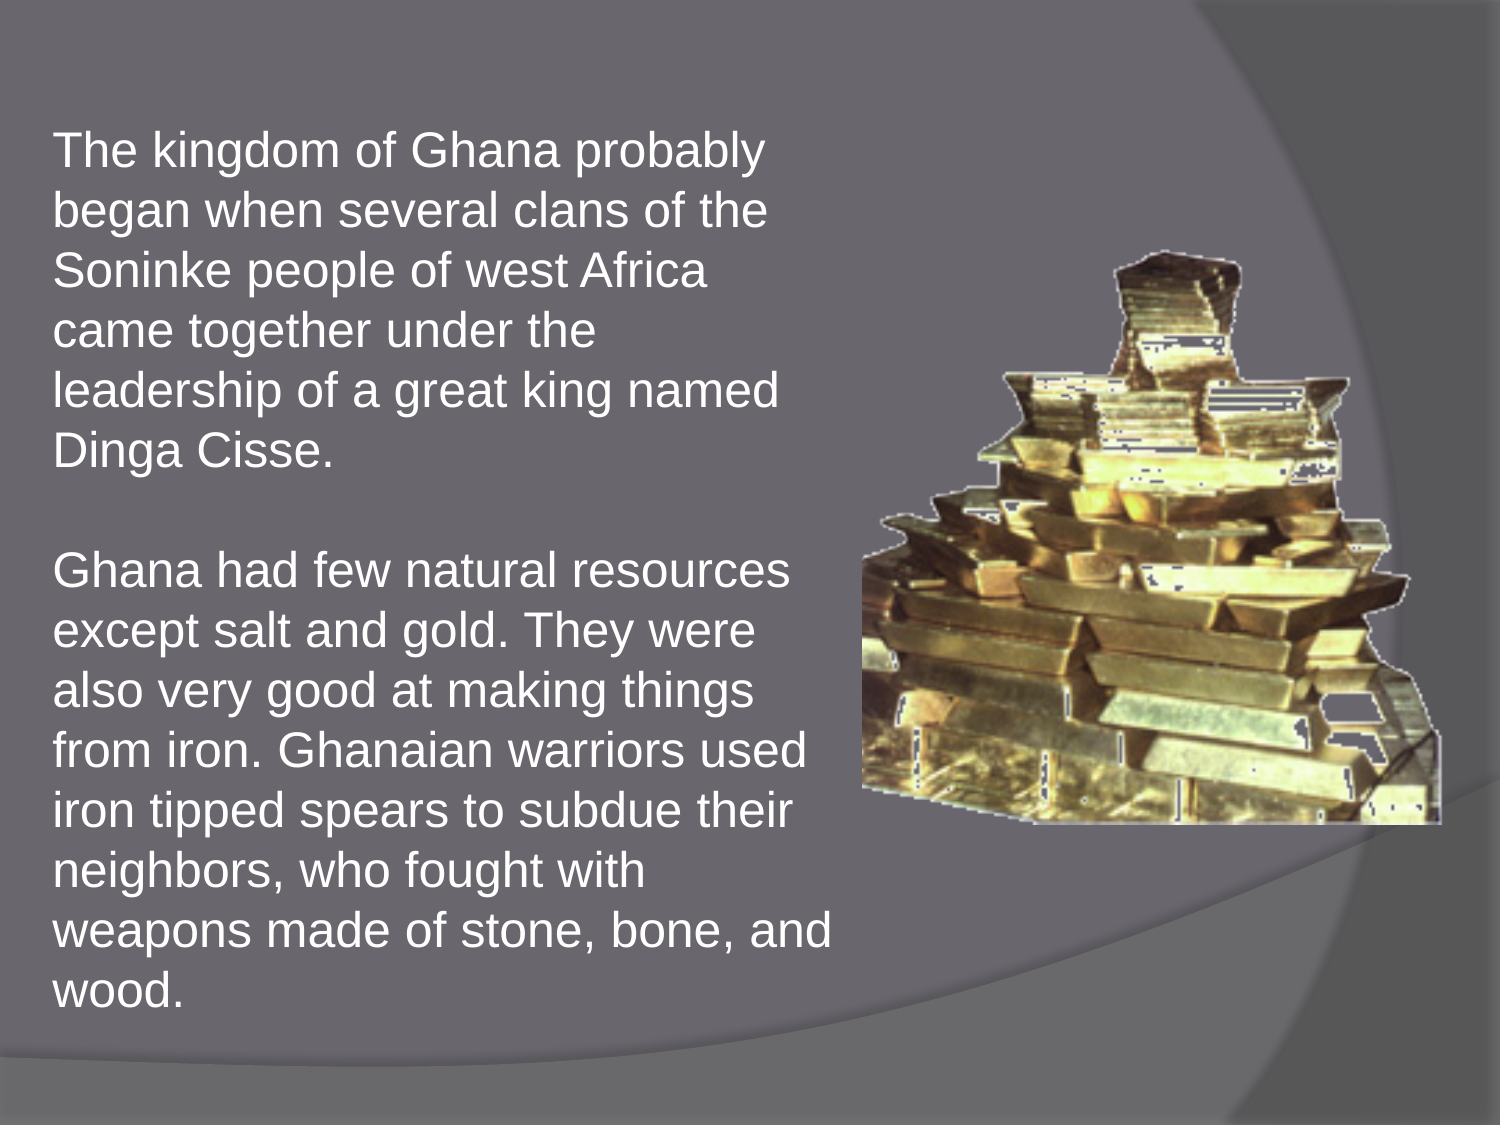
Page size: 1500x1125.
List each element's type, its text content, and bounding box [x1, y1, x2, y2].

picture [862, 237, 1445, 826]
text_box The kingdom of Ghana probably began when several clans of the Soninke people of west Africa came together under the leadership of a great king named Dinga Cisse. Ghana had few natural resources except salt and gold. They were also very good at making things from iron. Ghanaian warriors used iron tipped spears to subdue their neighbors, who fought with weapons made of stone, bone, and wood. [37, 49, 850, 1025]
